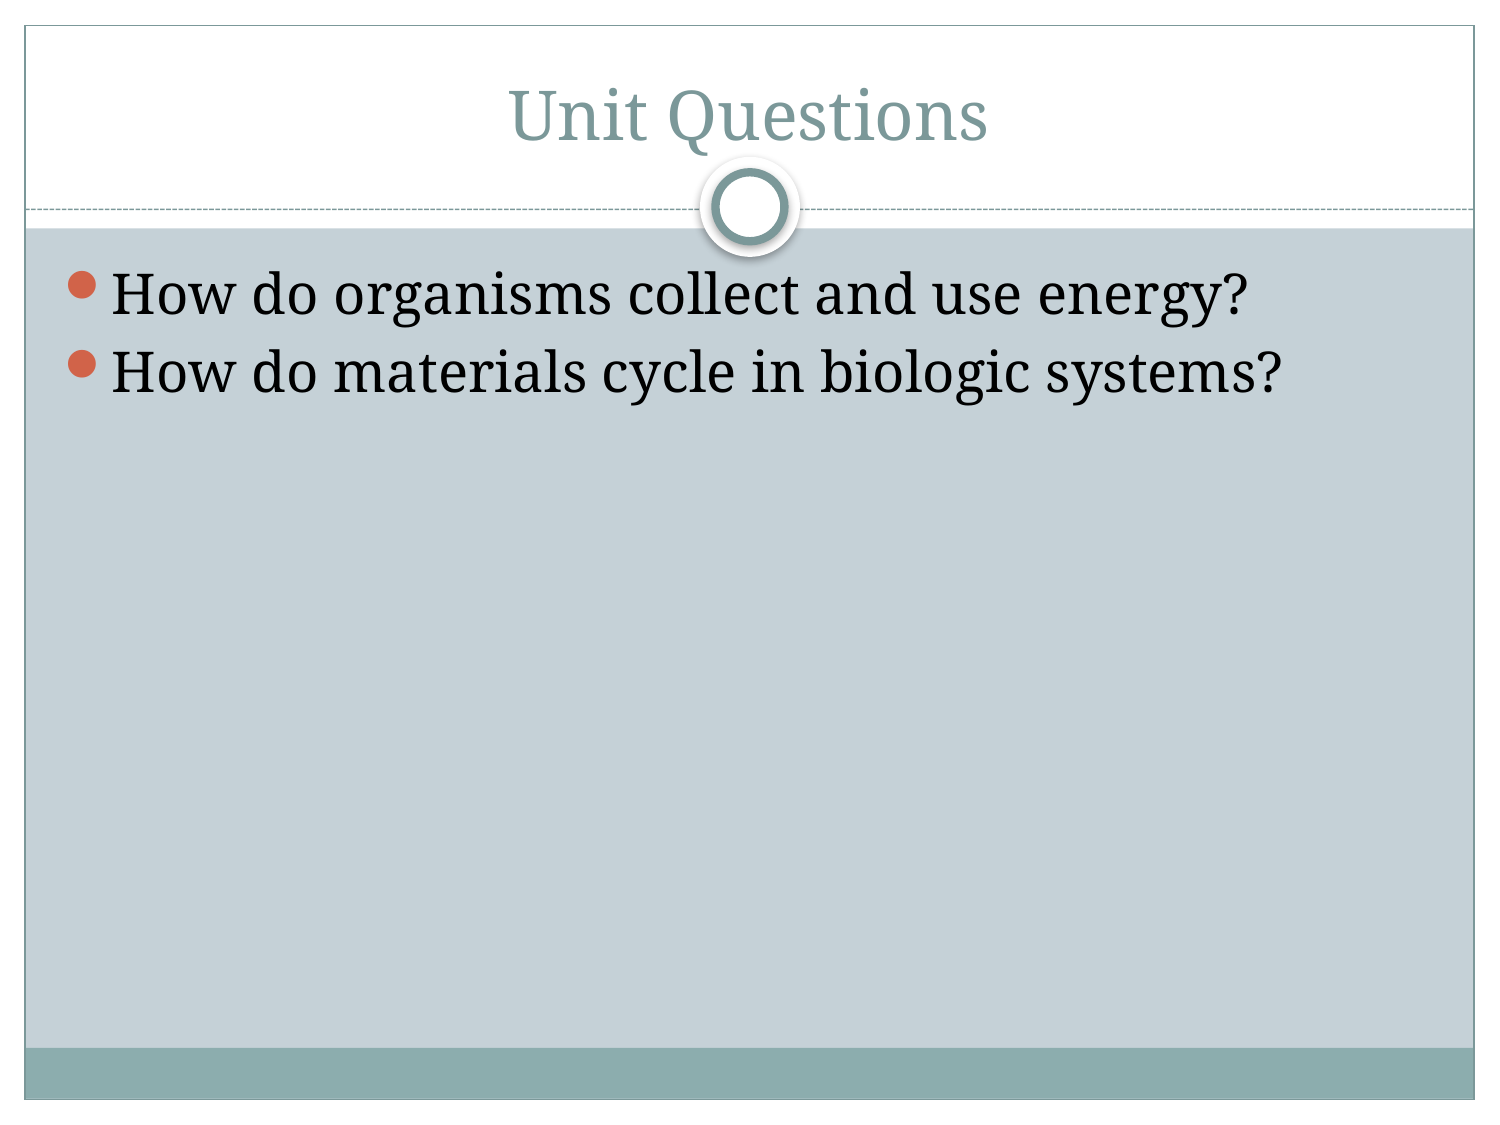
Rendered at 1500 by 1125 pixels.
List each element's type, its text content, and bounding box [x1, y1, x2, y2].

list How do organisms collect and use energy? How do materials cycle in biologic systems? [49, 250, 1445, 1001]
title Unit Questions [49, 37, 1450, 162]
